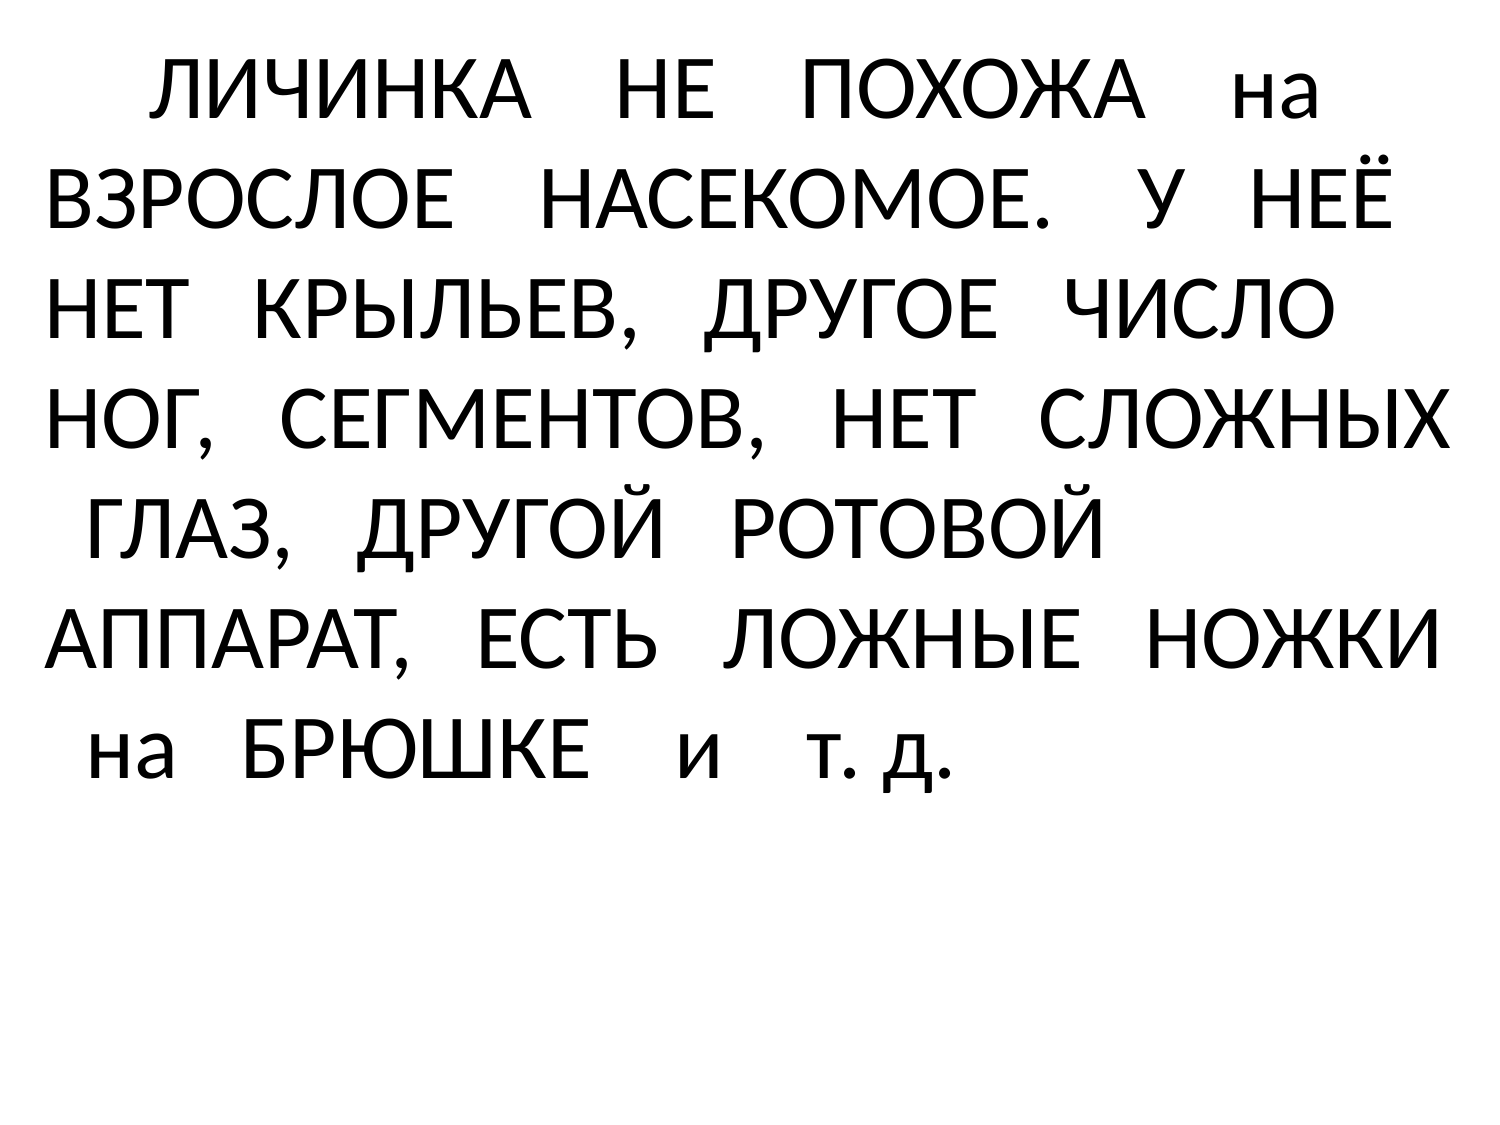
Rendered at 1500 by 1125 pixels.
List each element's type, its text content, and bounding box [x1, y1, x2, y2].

title ЛИЧИНКА НЕ ПОХОЖА на ВЗРОСЛОЕ НАСЕКОМОЕ. У НЕЁ НЕТ КРЫЛЬЕВ, ДРУГОЕ ЧИСЛО НОГ, СЕГМЕНТОВ, НЕТ СЛОЖНЫХ ГЛАЗ, ДРУГОЙ РОТОВОЙ АППАРАТ, ЕСТЬ ЛОЖНЫЕ НОЖКИ на БРЮШКЕ и т. д. [29, 19, 1471, 1102]
